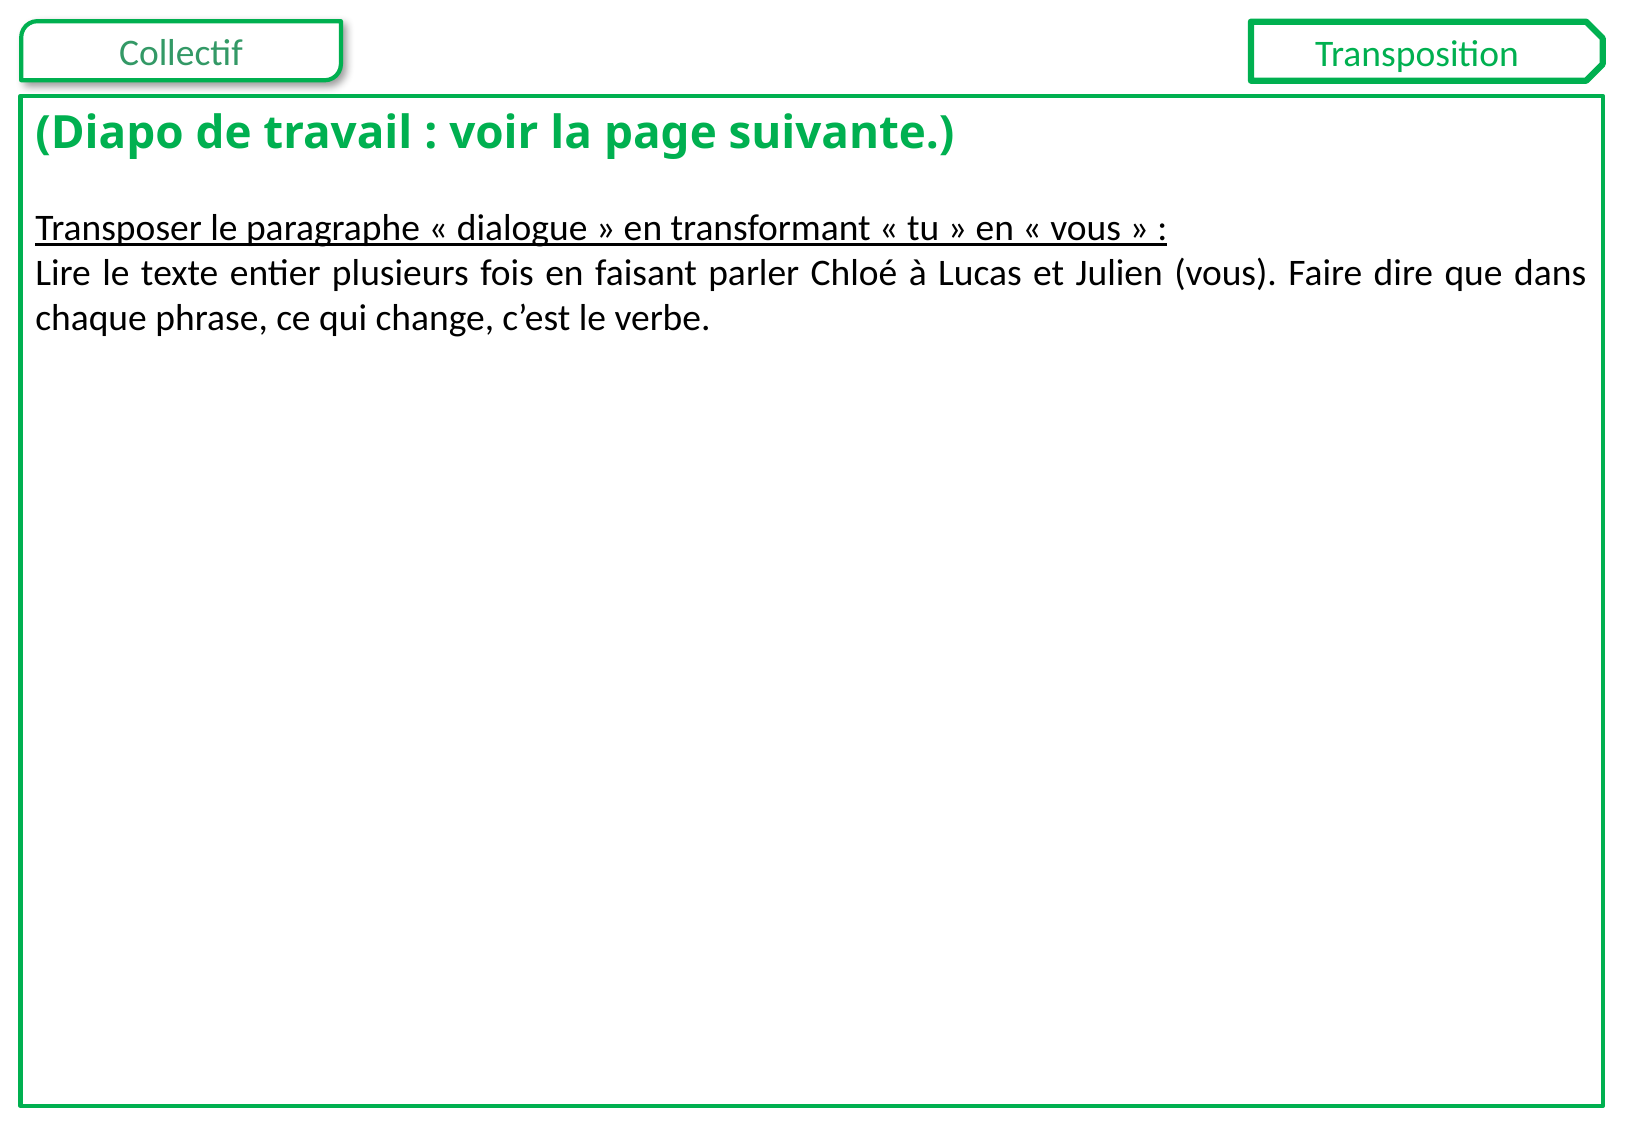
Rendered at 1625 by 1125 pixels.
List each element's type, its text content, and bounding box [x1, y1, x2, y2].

list Transposition [1250, 21, 1584, 81]
list (Diapo de travail : voir la page suivante.) Transposer le paragraphe « dialogue » en transformant « tu » en « vous » : Lire le texte entier plusieurs fois en faisant parler Chloé à Lucas et Julien (vous). Faire dire que dans chaque phrase, ce qui change, c’est le verbe. [18, 94, 1605, 1108]
